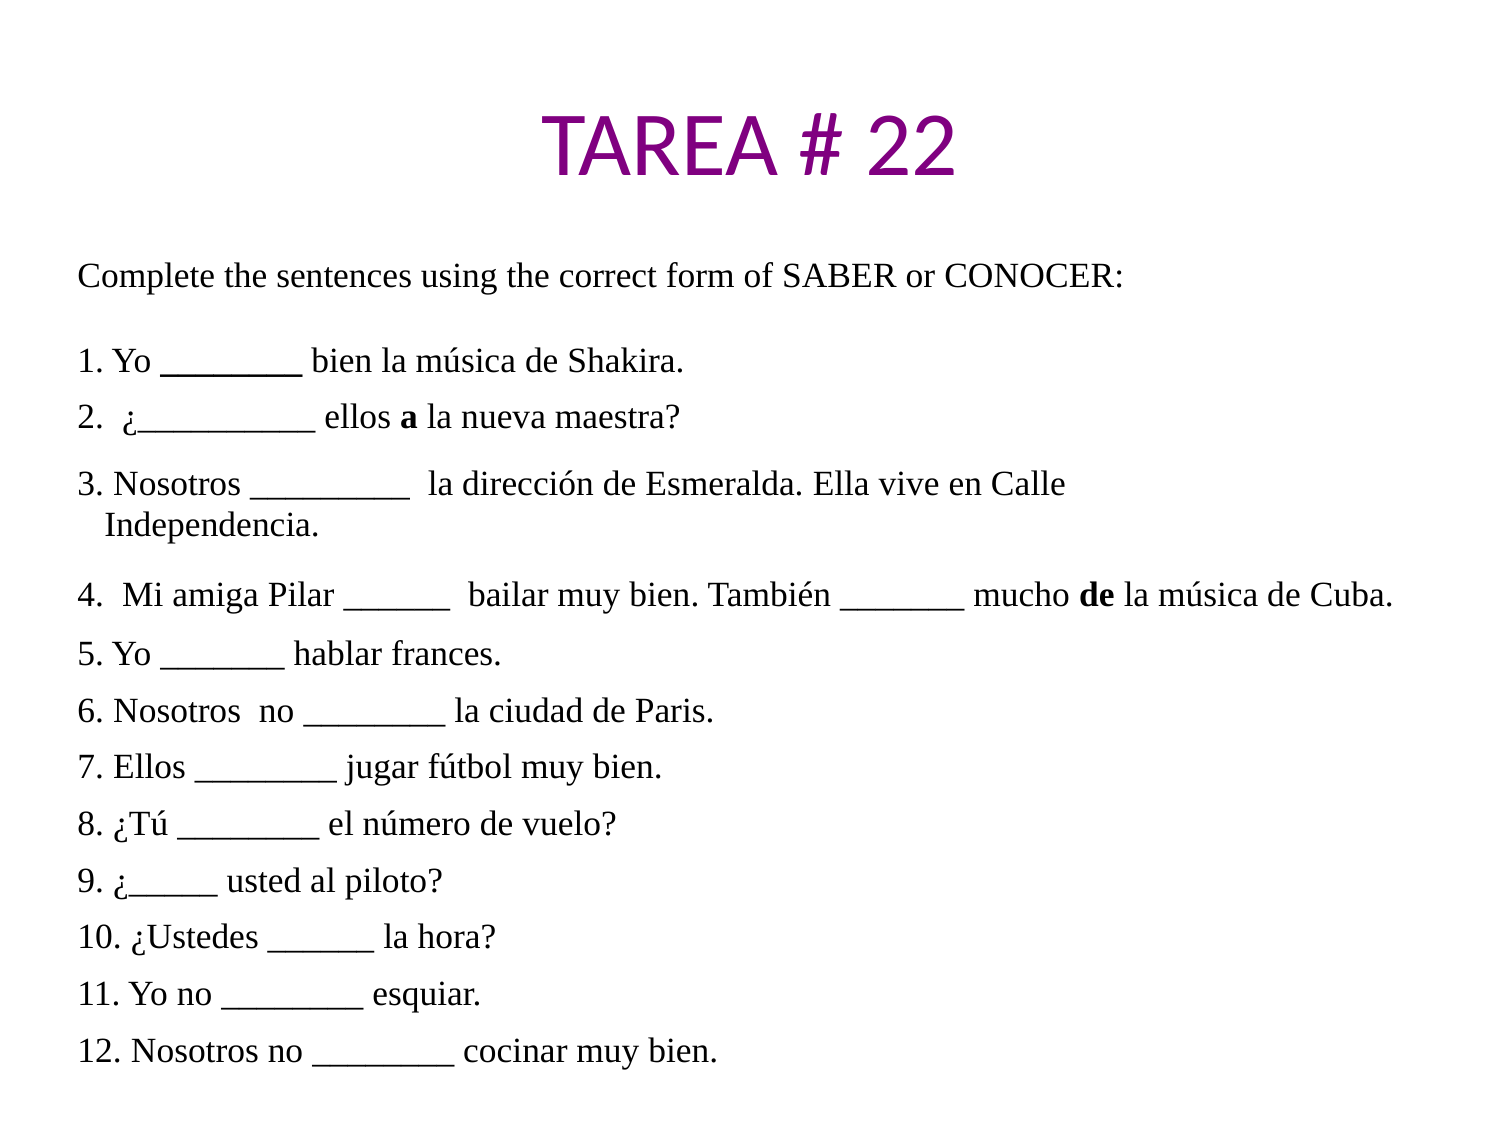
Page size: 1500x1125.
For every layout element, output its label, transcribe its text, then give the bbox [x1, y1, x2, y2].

list Complete the sentences using the correct form of SABER or CONOCER: 1. Yo ________ bien la música de Shakira. 2. ¿__________ ellos a la nueva maestra? 3. Nosotros _________ la dirección de Esmeralda. Ella vive en Calle Independencia. 4. Mi amiga Pilar ______ bailar muy bien. También _______ mucho de la música de Cuba. 5. Yo _______ hablar frances. 6. Nosotros no ________ la ciudad de Paris. 7. Ellos ________ jugar fútbol muy bien. 8. ¿Tú ________ el número de vuelo? 9. ¿_____ usted al piloto? 10. ¿Ustedes ______ la hora? 11. Yo no ________ esquiar. 12. Nosotros no ________ cocinar muy bien. [62, 262, 1413, 1088]
title TAREA # 22 [74, 44, 1426, 233]
